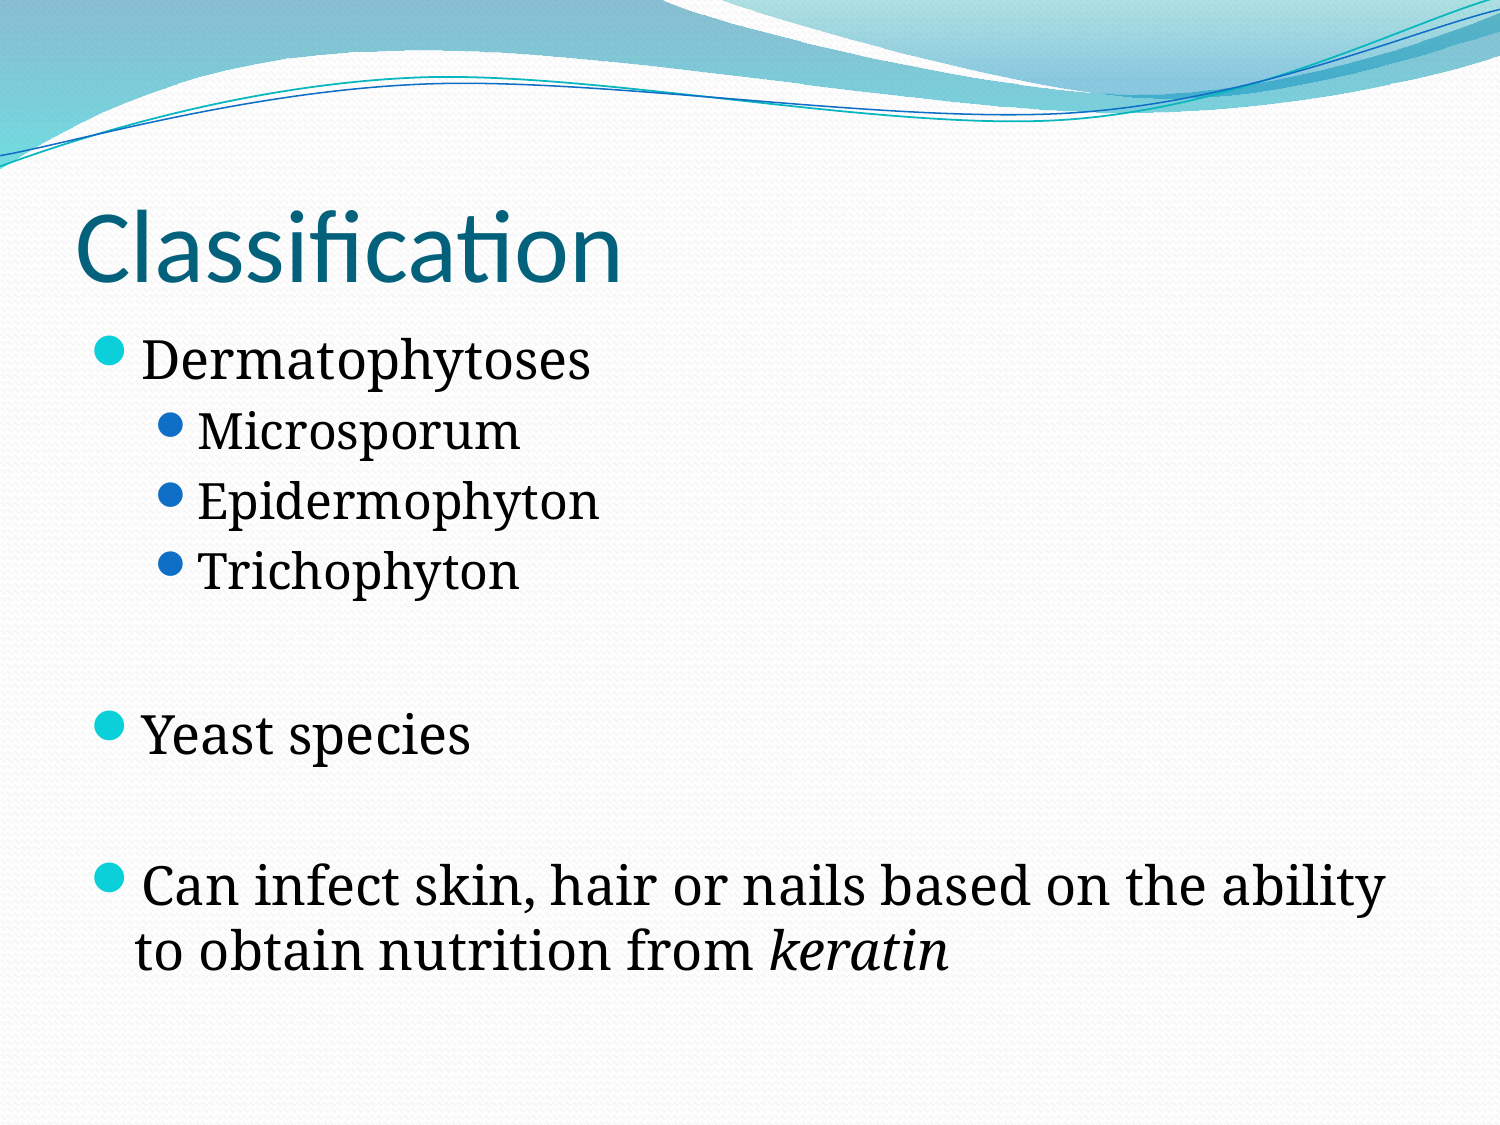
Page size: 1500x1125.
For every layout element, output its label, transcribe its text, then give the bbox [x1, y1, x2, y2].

list Dermatophytoses Microsporum Epidermophyton Trichophyton Yeast species Can infect skin, hair or nails based on the ability to obtain nutrition from keratin [74, 317, 1426, 1038]
title Classification [74, 115, 1426, 304]
